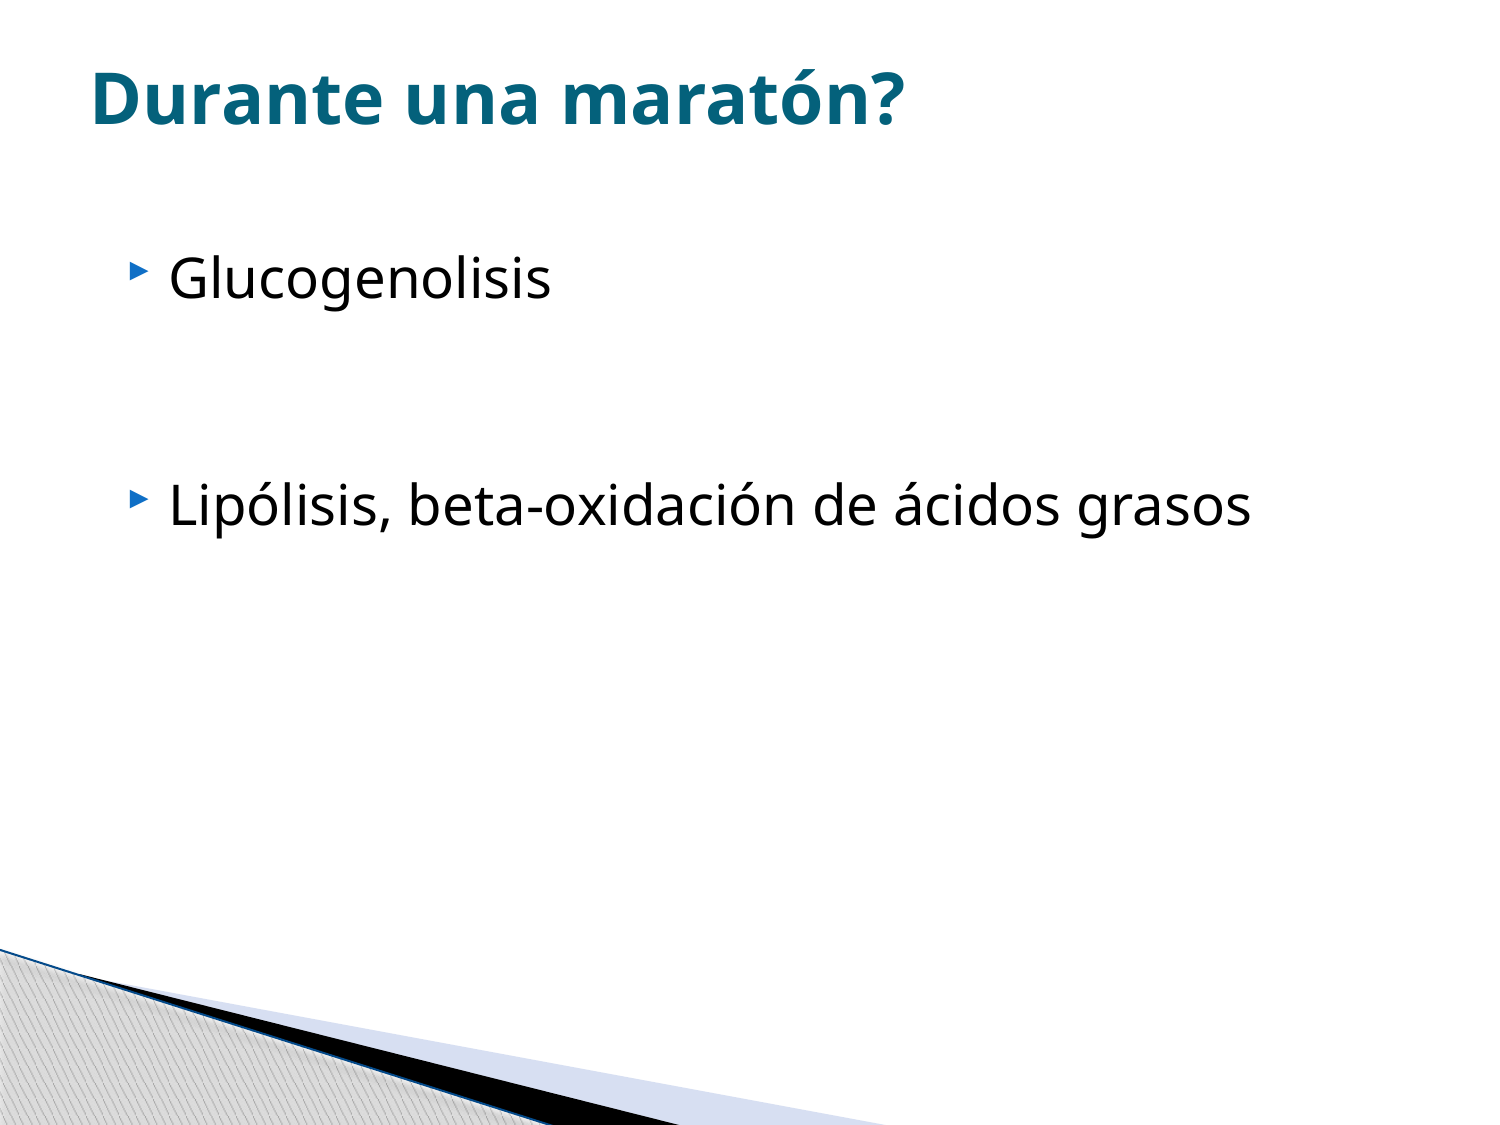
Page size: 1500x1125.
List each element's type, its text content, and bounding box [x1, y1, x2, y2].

list Glucogenolisis Lipólisis, beta-oxidación de ácidos grasos [93, 234, 1444, 978]
title Durante una maratón? [75, 45, 1425, 233]
